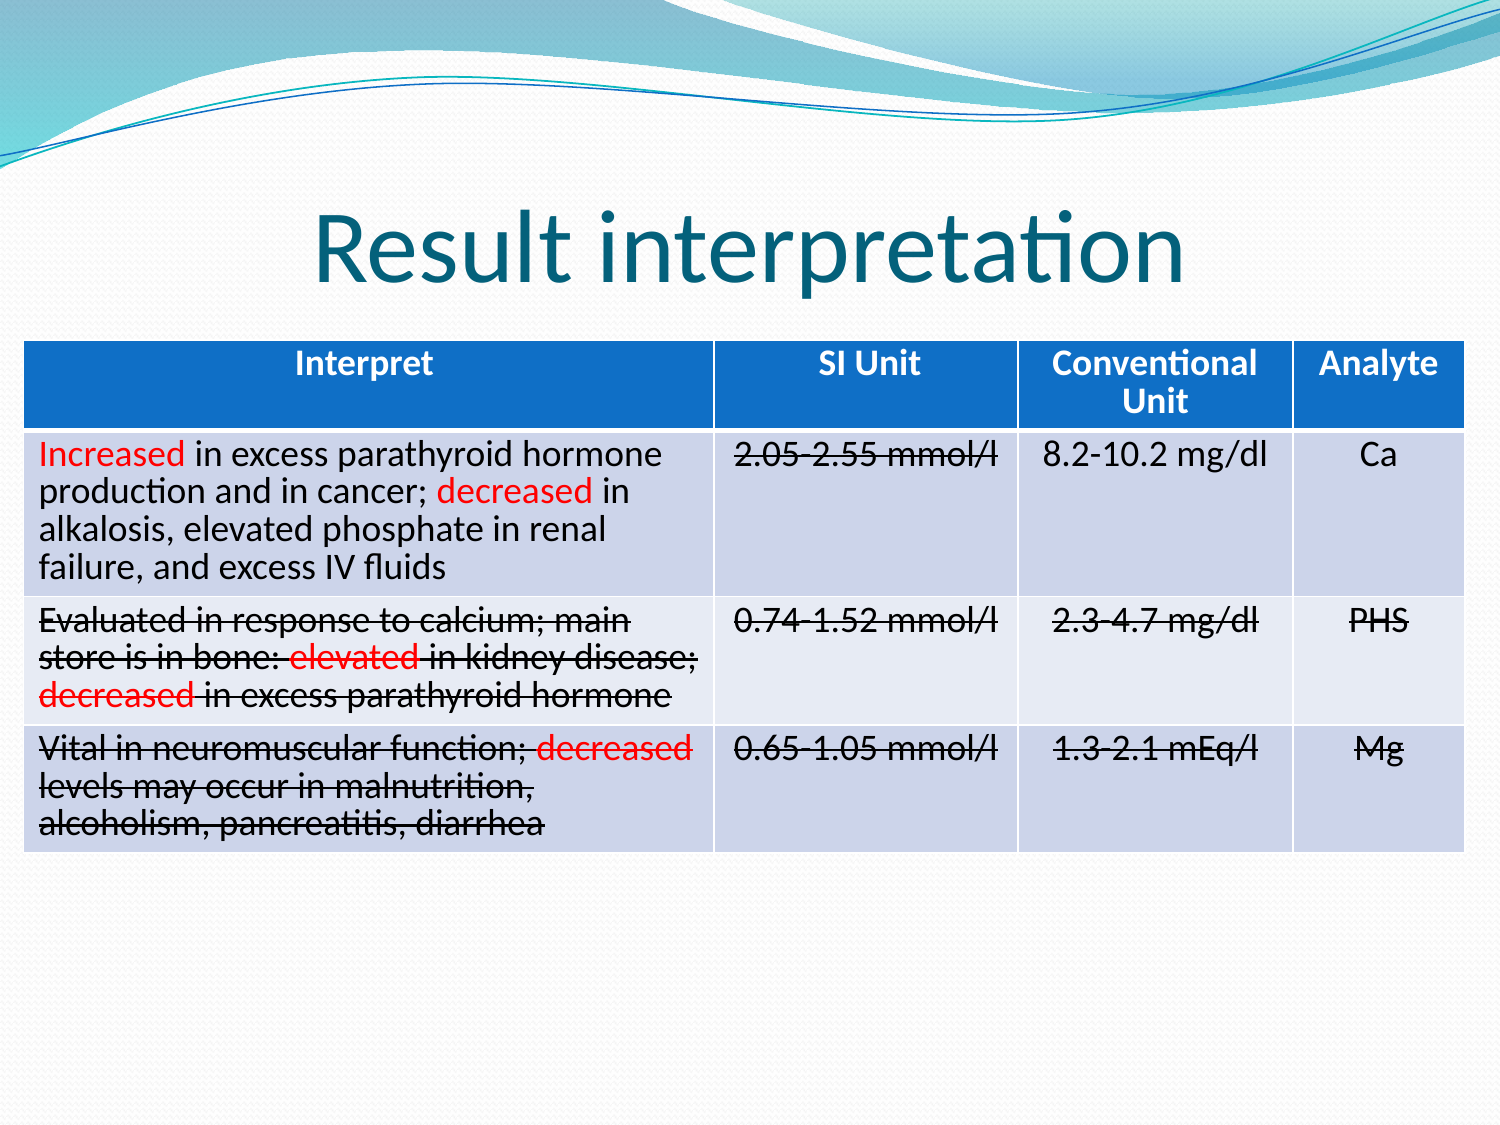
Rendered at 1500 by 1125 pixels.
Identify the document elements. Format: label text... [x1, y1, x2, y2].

table_cell Ca [1294, 433, 1464, 596]
table_cell Increased in excess parathyroid hormone production and in cancer; decreased in alkalosis, elevated phosphate in renal failure, and excess IV fluids [24, 433, 713, 596]
table_cell PHS [1294, 597, 1464, 724]
title Result interpretation [75, 115, 1425, 303]
table_cell 2.05-2.55 mmol/l [715, 433, 1017, 596]
table_cell 1.3-2.1 mEq/l [1019, 726, 1292, 852]
table_cell 2.3-4.7 mg/dl [1019, 597, 1292, 724]
table_header Conventional Unit [1019, 341, 1292, 428]
table_cell Evaluated in response to calcium; main store is in bone: elevated in kidney disease; decreased in excess parathyroid hormone [24, 597, 713, 724]
table_header Interpret [24, 341, 713, 428]
table_header SI Unit [715, 341, 1017, 428]
table_cell 0.65-1.05 mmol/l [715, 726, 1017, 852]
table_cell Vital in neuromuscular function; decreased levels may occur in malnutrition, alcoholism, pancreatitis, diarrhea [24, 726, 713, 852]
table_cell 0.74-1.52 mmol/l [715, 597, 1017, 724]
table_cell 8.2-10.2 mg/dl [1019, 433, 1292, 596]
table_header Analyte [1294, 341, 1464, 428]
table_cell Mg [1294, 726, 1464, 852]
